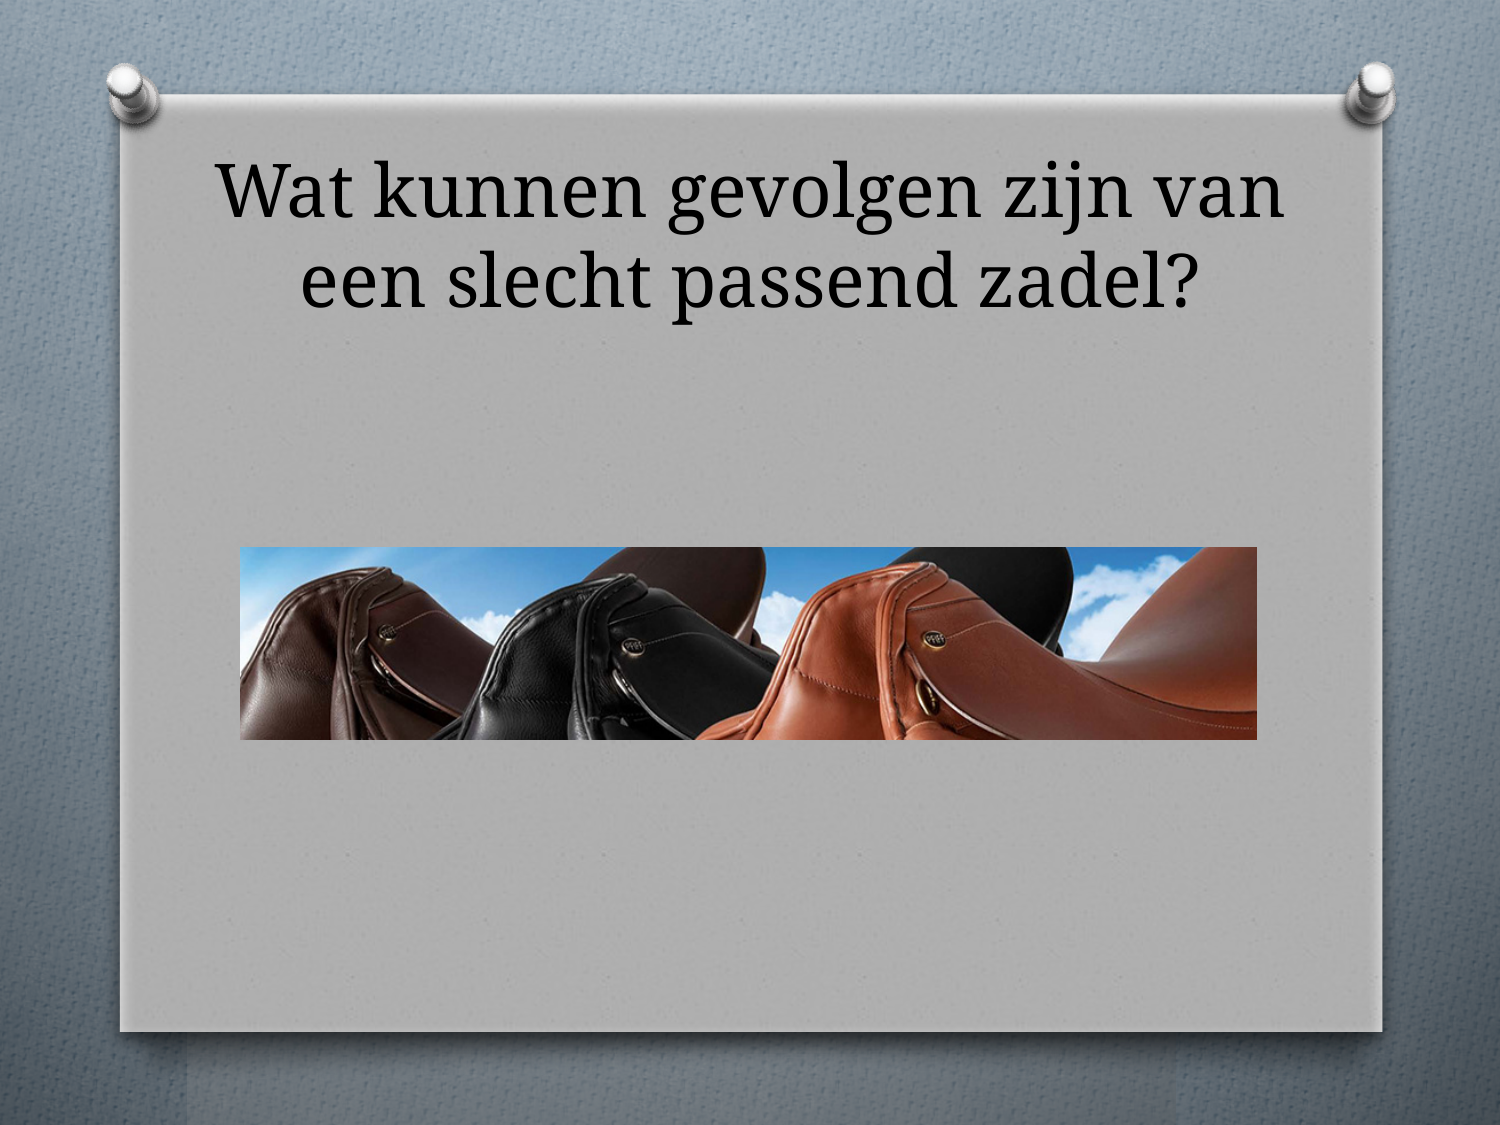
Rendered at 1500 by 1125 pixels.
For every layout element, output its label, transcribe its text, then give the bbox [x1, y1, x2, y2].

picture [1317, 35, 1439, 156]
picture [75, 29, 198, 153]
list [239, 547, 1257, 740]
title Wat kunnen gevolgen zijn van een slecht passend zadel? [179, 134, 1323, 332]
